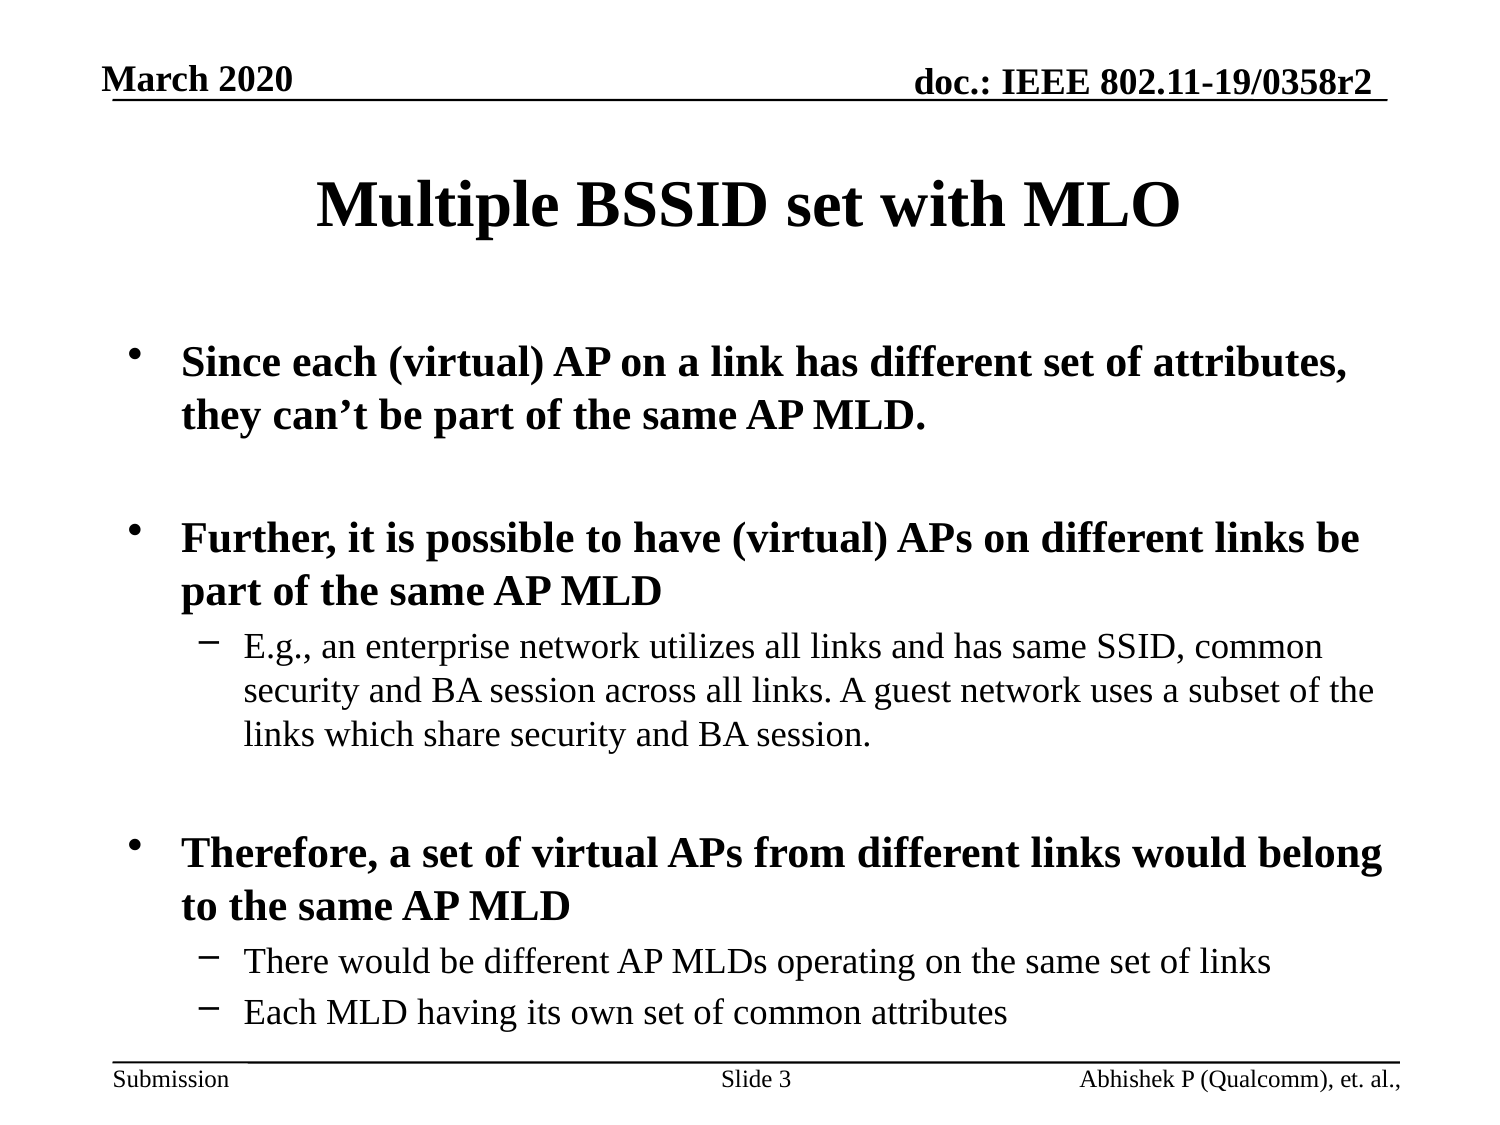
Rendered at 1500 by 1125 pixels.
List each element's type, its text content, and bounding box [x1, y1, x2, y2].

slide_number Slide 3 [712, 1061, 801, 1093]
title Multiple BSSID set with MLO [112, 112, 1388, 288]
footer Abhishek P (Qualcomm), et. al., [949, 1061, 1402, 1093]
list Since each (virtual) AP on a link has different set of attributes, they can’t be part of the same AP MLD. Further, it is possible to have (virtual) APs on different links be part of the same AP MLD E.g., an enterprise network utilizes all links and has same SSID, common security and BA session across all links. A guest network uses a subset of the links which share security and BA session. Therefore, a set of virtual APs from different links would belong to the same AP MLD There would be different AP MLDs operating on the same set of links Each MLD having its own set of common attributes [112, 324, 1402, 1042]
